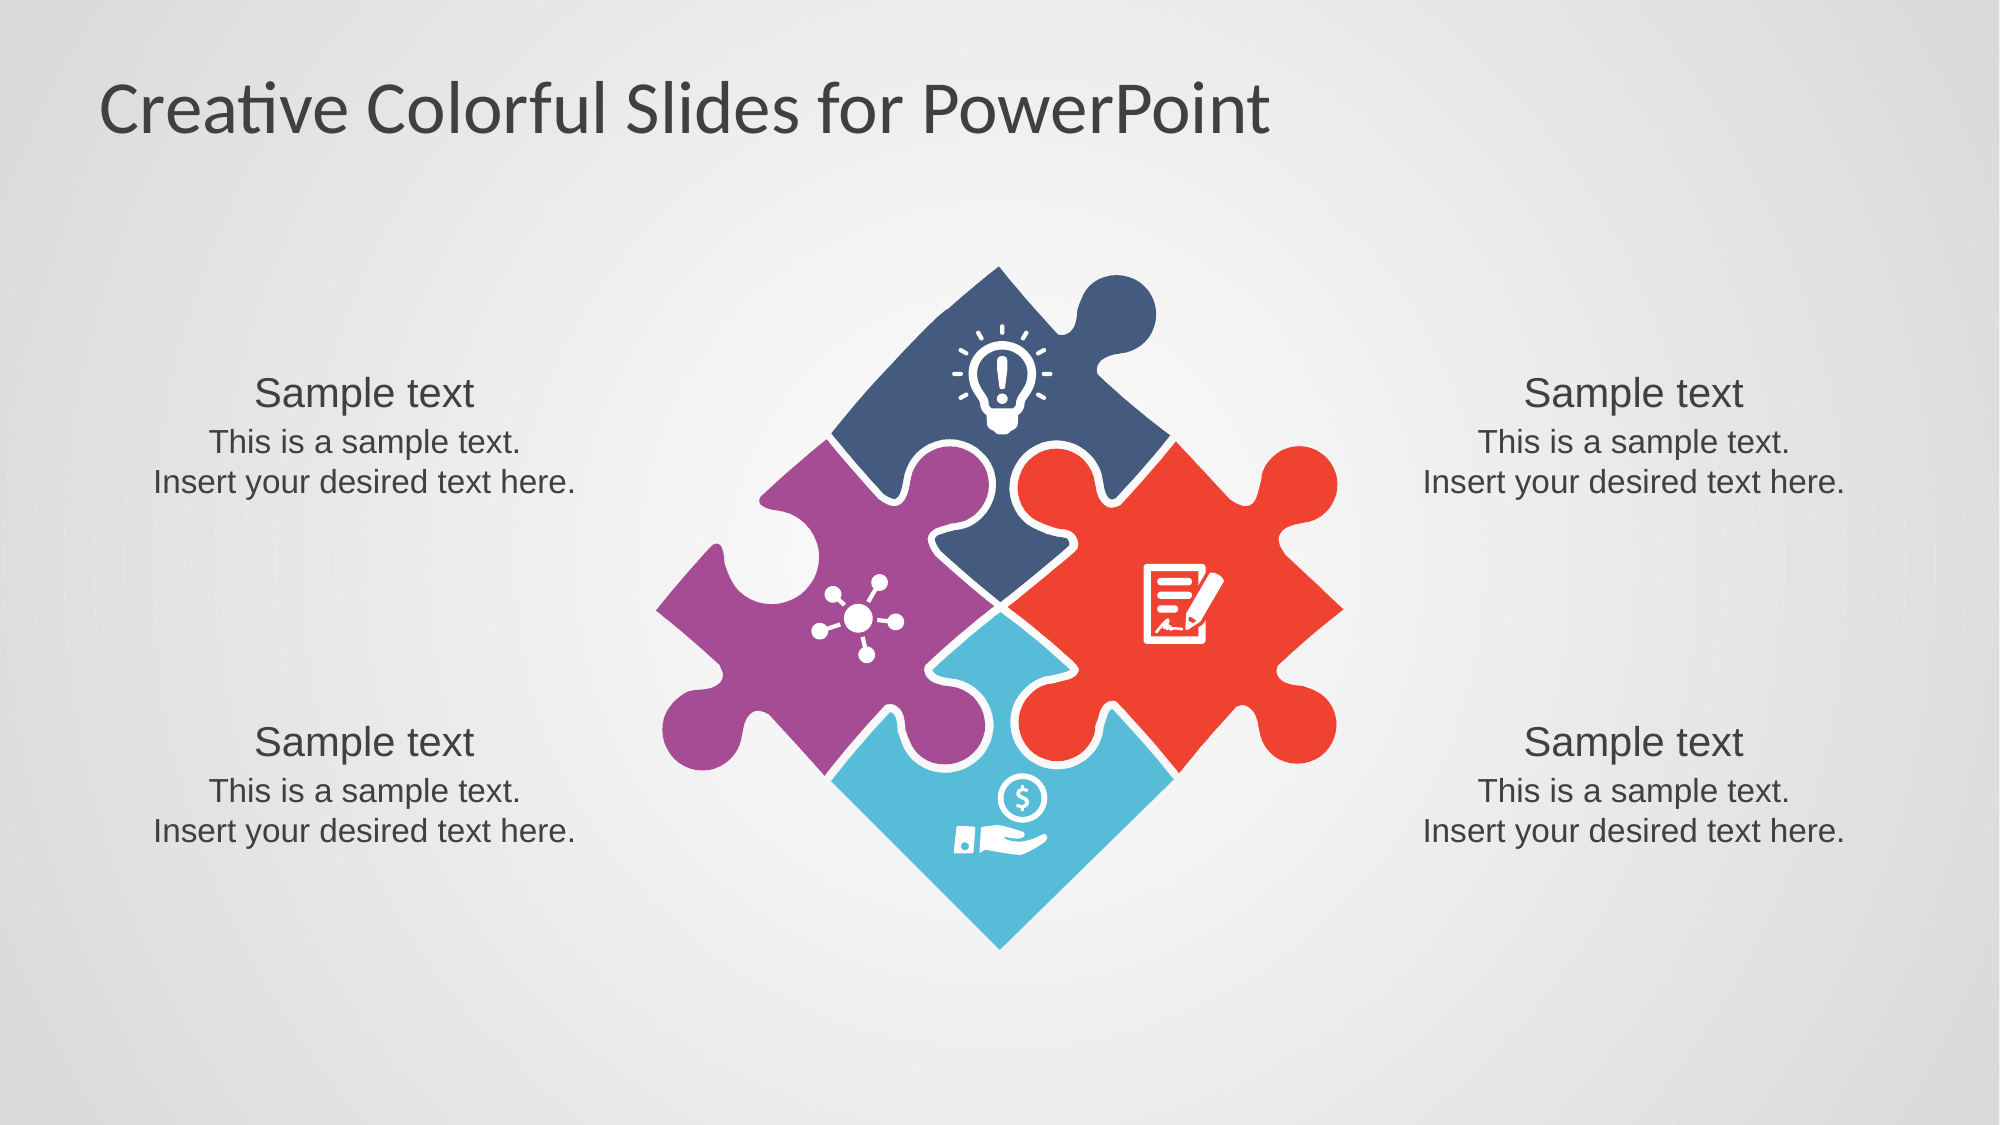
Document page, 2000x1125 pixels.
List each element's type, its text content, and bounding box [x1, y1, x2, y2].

text_box [655, 439, 995, 776]
text_box [1055, 275, 1171, 500]
text_box [934, 443, 1070, 603]
text_box [831, 266, 1047, 499]
title Creative Colorful Slides for PowerPoint [99, 45, 1900, 162]
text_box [1143, 563, 1225, 645]
text_box Sample text [1399, 358, 1868, 424]
text_box [830, 612, 1174, 950]
text_box This is a sample text. Insert your desired text here. [138, 424, 592, 508]
text_box This is a sample text. Insert your desired text here. [1407, 424, 1862, 508]
text_box Sample text [130, 358, 599, 424]
text_box This is a sample text. Insert your desired text here. [1407, 773, 1862, 857]
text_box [953, 773, 1048, 856]
text_box Sample text [130, 707, 599, 773]
text_box Sample text [1399, 707, 1868, 773]
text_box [811, 573, 905, 664]
text_box This is a sample text. Insert your desired text here. [138, 773, 592, 857]
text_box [951, 324, 1053, 435]
text_box [1007, 441, 1344, 774]
